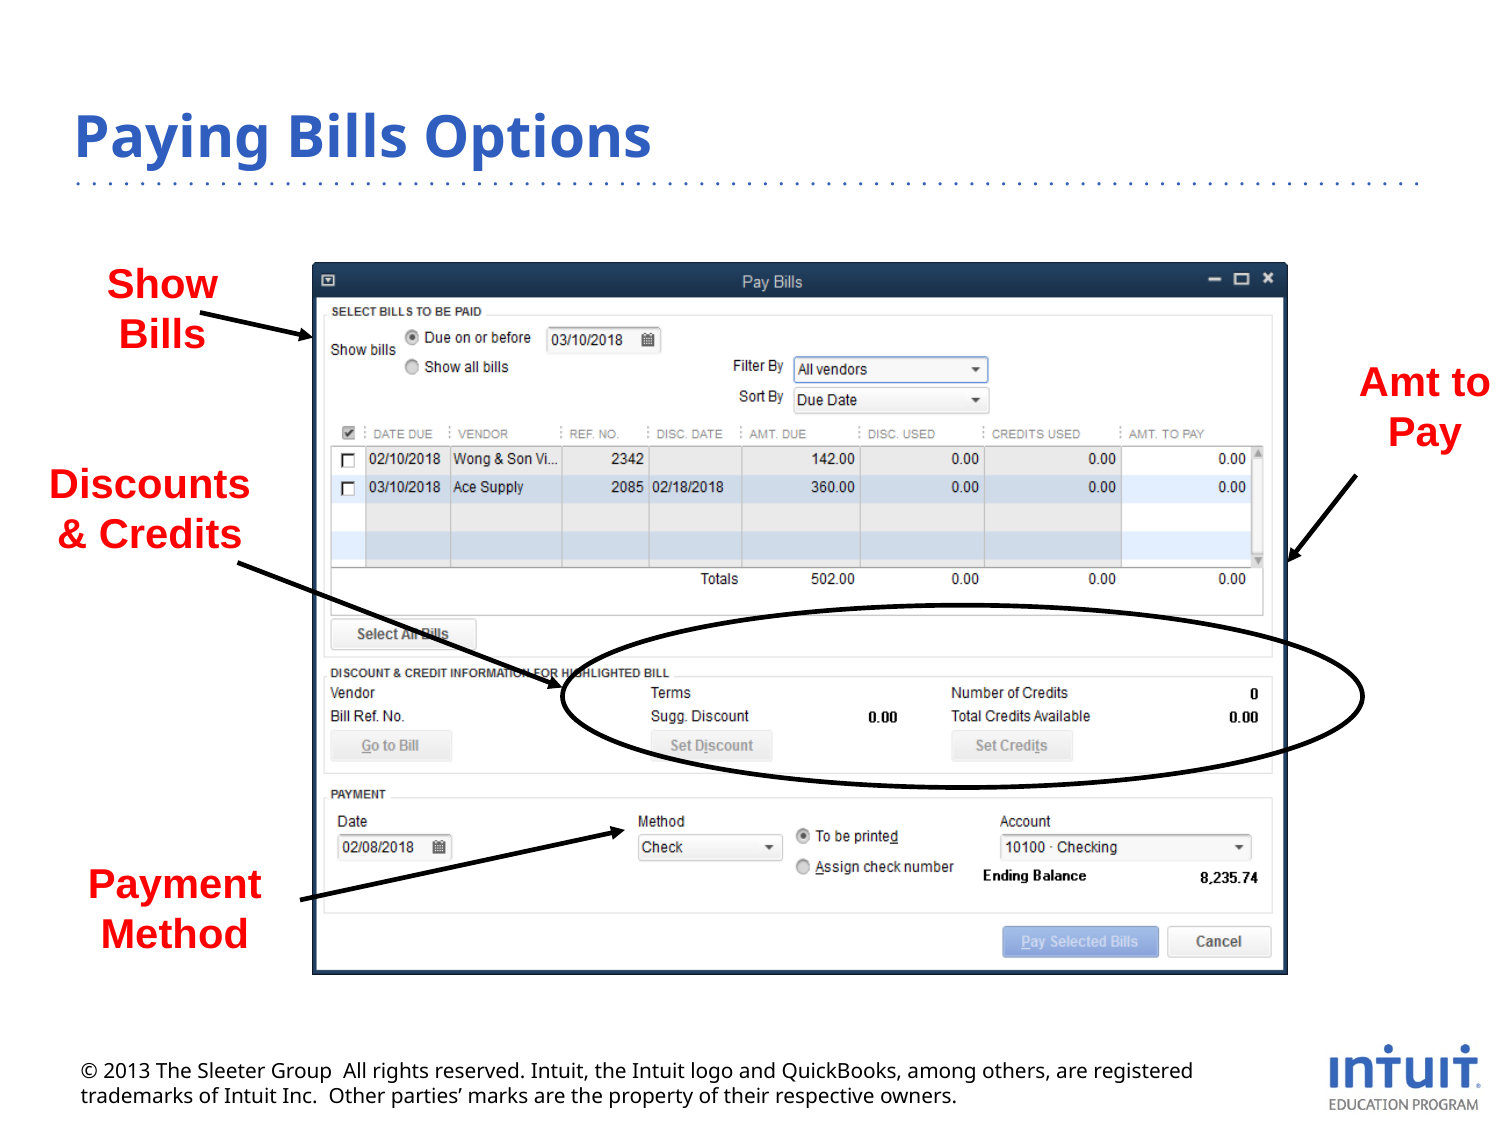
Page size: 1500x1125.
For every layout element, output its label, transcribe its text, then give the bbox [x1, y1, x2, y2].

text_box [1291, 474, 1357, 561]
picture [312, 262, 1288, 976]
text_box [1291, 642, 1365, 751]
text_box [199, 312, 307, 341]
title Paying Bills Options [73, 62, 1424, 169]
picture [1325, 1039, 1485, 1116]
text_box Discounts & Credits [24, 449, 275, 565]
text_box Amt to Pay [1325, 347, 1500, 463]
text_box Show Bills [62, 249, 263, 365]
text_box Payment Method [62, 849, 288, 965]
